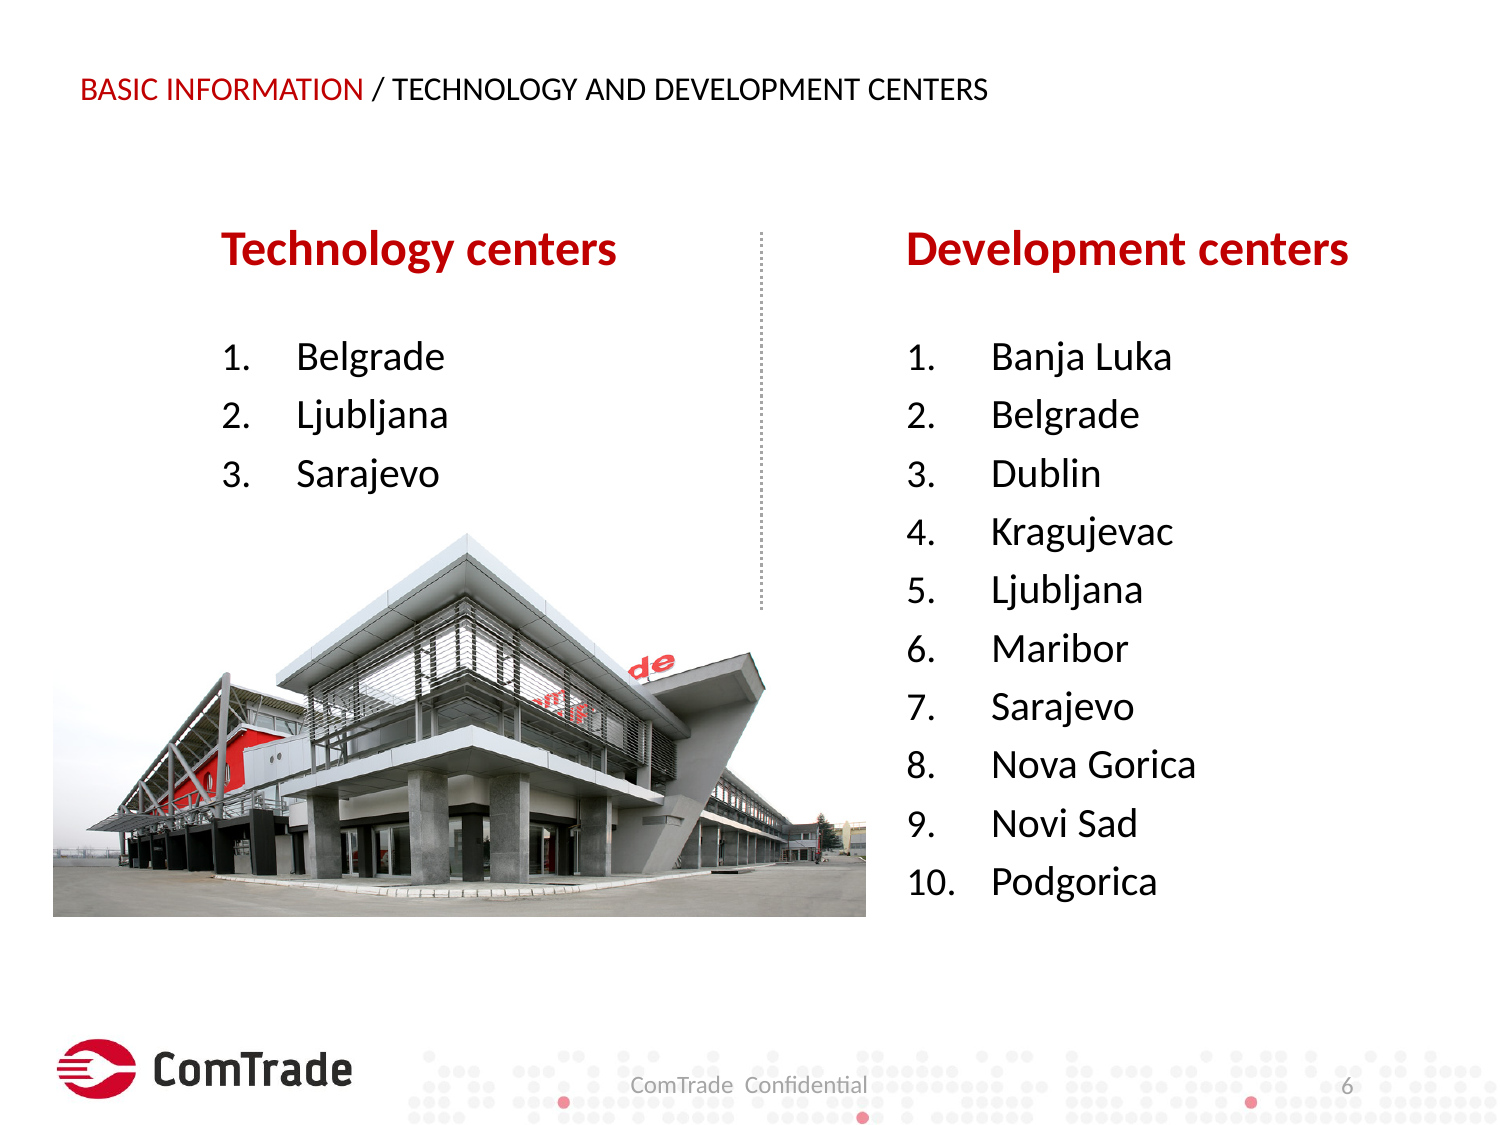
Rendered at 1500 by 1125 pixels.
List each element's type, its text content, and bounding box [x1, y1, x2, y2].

slide_number 6 [1241, 1054, 1454, 1115]
text_box Development centers Banja Luka Belgrade Dublin Kragujevac Ljubljana Maribor Sarajevo Nova Gorica Novi Sad Podgorica [891, 211, 1412, 1023]
title BASIC INFORMATION / TECHNOLOGY AND DEVELOPMENT CENTERS [64, 23, 1430, 211]
text_box Technology centers Belgrade Ljubljana Sarajevo [206, 208, 645, 305]
picture [0, 0, 1500, 1125]
footer ComTrade Confidential [573, 1053, 926, 1114]
